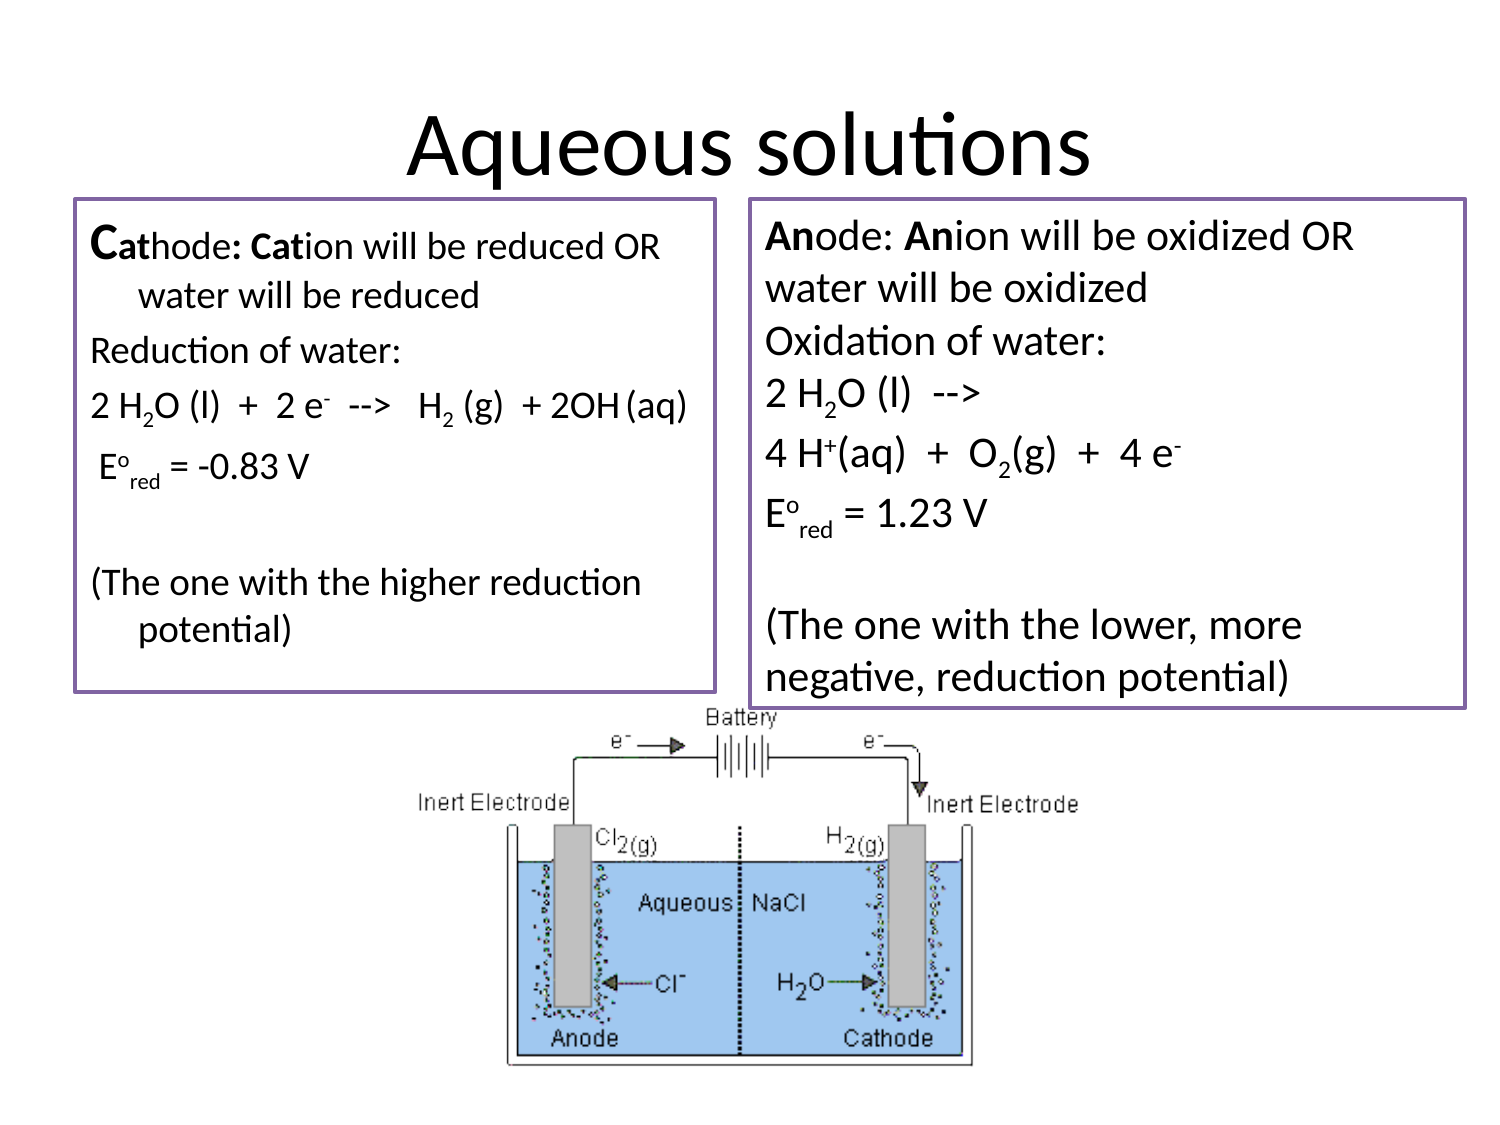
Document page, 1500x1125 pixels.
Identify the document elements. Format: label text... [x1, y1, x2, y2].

title Aqueous solutions [75, 45, 1425, 233]
list Cathode: Cation will be reduced OR water will be reduced Reduction of water: 2 H2O (l) + 2 e- --> H2 (g) + 2OH (aq) Eored = -0.83 V (The one with the higher reduction potential) [73, 197, 717, 694]
picture [411, 691, 1089, 1079]
text_box Anode: Anion will be oxidized OR water will be oxidized Oxidation of water: 2 H2O (l) --> 4 H+(aq) + O2(g) + 4 e- Eored = 1.23 V (The one with the lower, more negative, reduction potential) [748, 197, 1467, 710]
